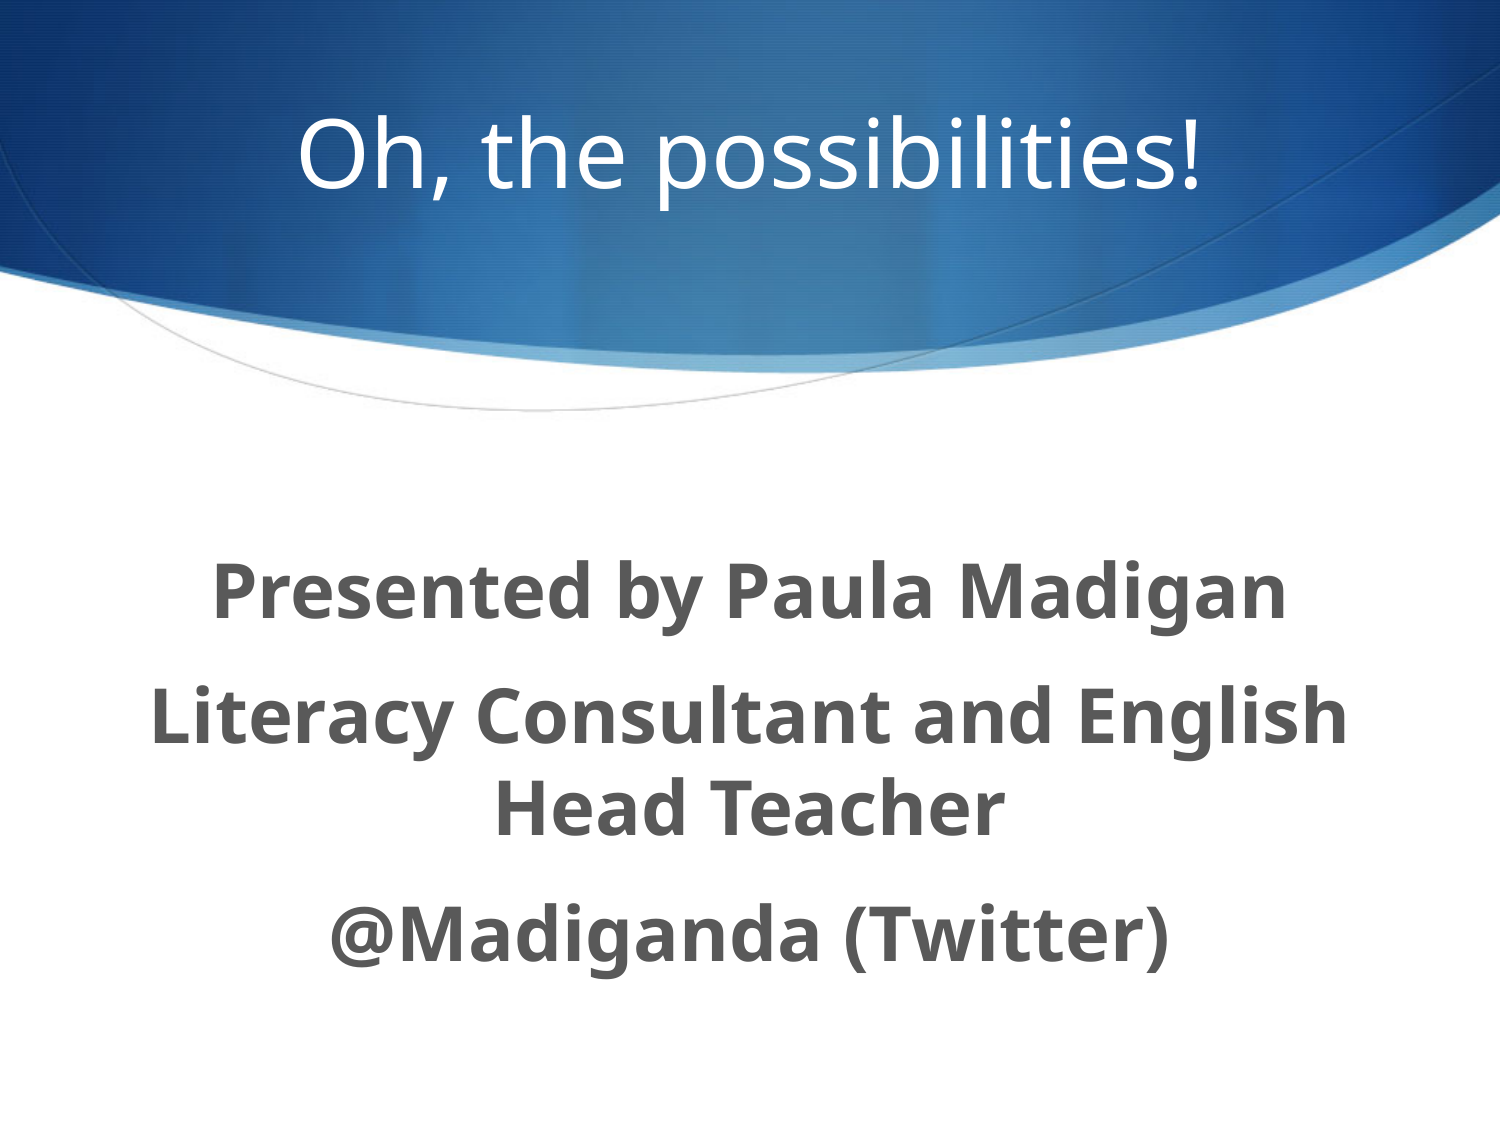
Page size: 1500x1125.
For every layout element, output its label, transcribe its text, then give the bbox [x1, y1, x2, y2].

title Oh, the possibilities! [75, 56, 1425, 245]
picture [0, 0, 1500, 1125]
list Presented by Paula Madigan Literacy Consultant and English Head Teacher @Madiganda (Twitter) [121, 454, 1379, 991]
